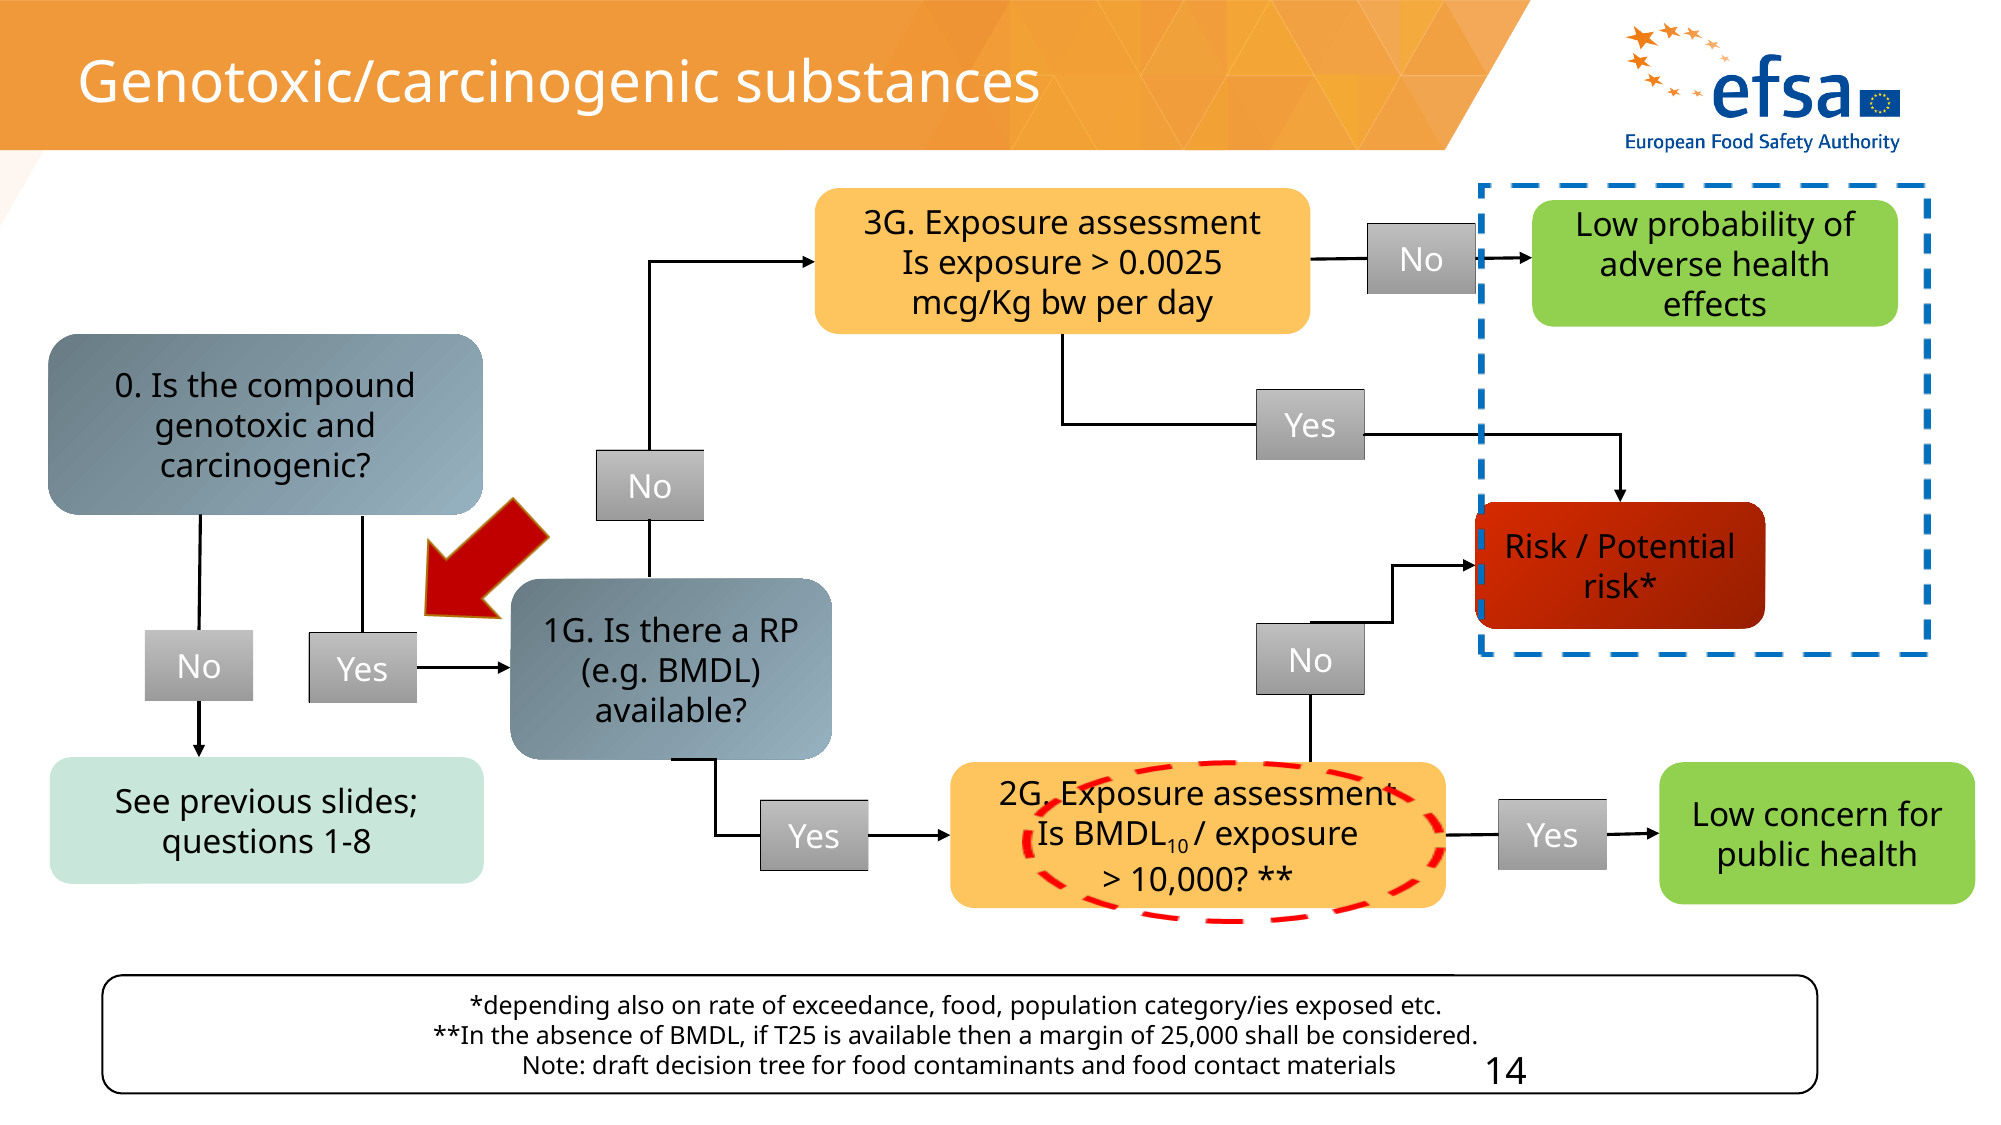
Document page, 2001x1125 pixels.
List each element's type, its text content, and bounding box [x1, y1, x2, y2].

picture [0, 0, 2000, 1125]
title Genotoxic/carcinogenic substances [63, 10, 1743, 158]
slide_number 14 [1469, 1094, 1920, 1100]
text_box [48, 334, 484, 884]
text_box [102, 501, 1976, 1094]
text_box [595, 188, 1478, 501]
